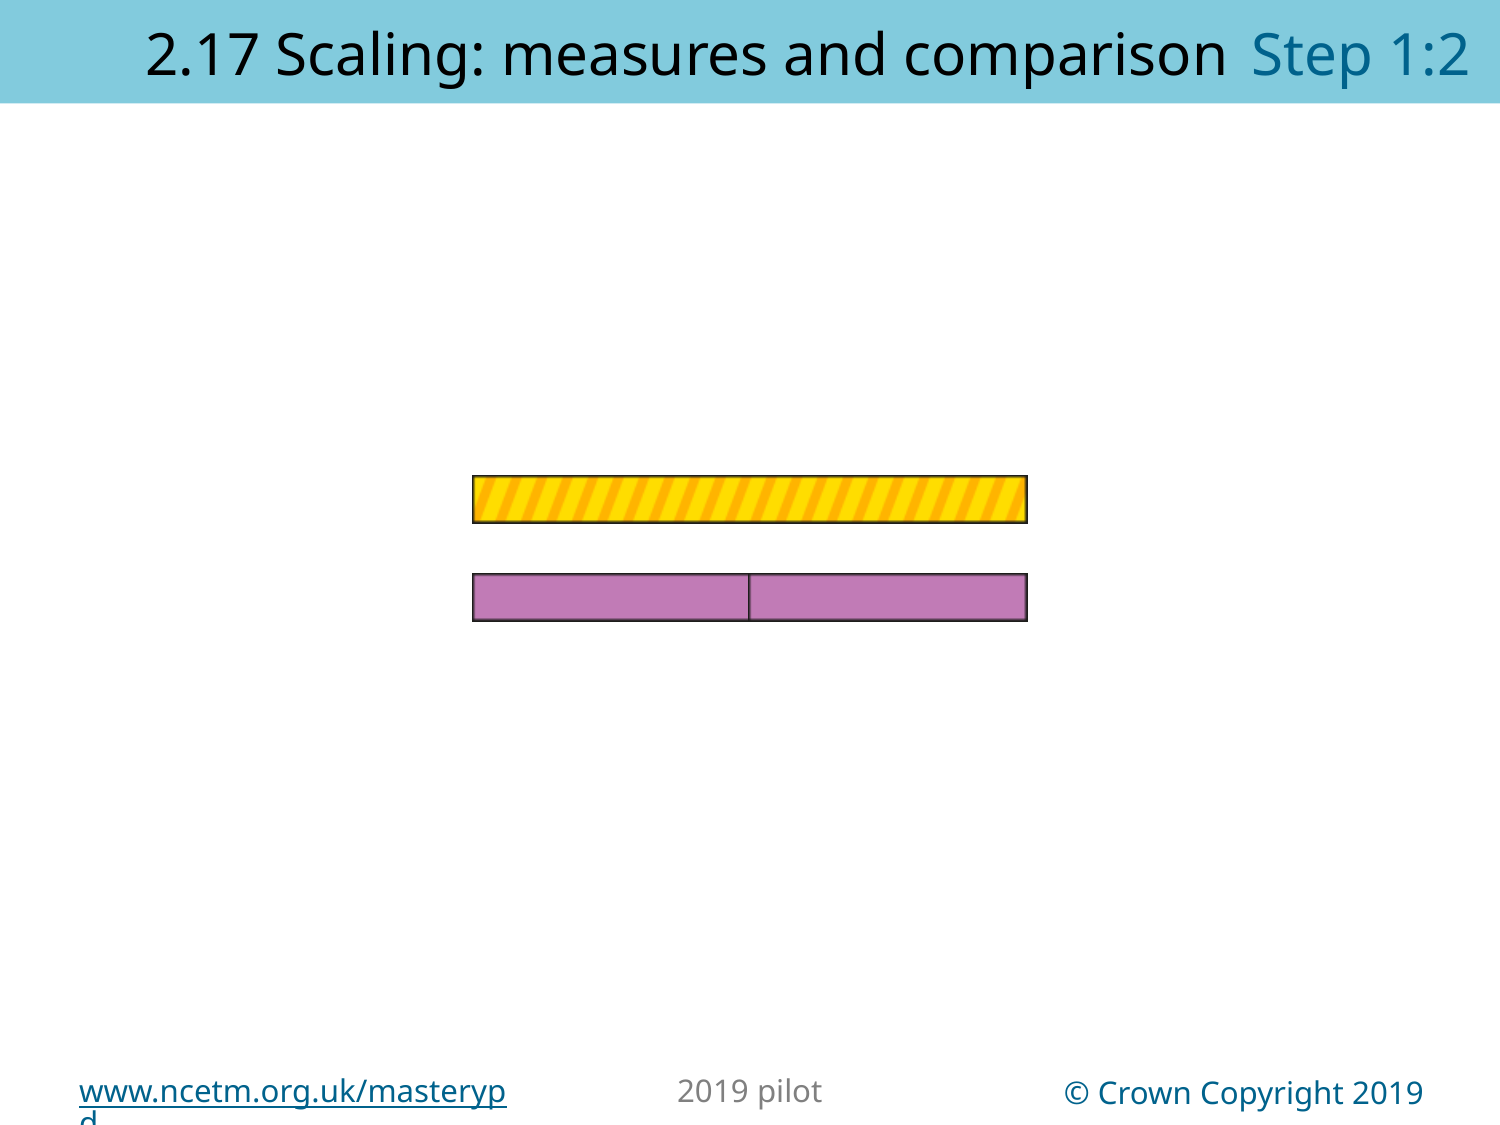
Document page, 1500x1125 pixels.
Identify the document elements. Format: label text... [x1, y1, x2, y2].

picture [472, 475, 1028, 524]
picture [472, 573, 1028, 622]
list 2.17 Scaling: measures and comparison Step 1:2 [0, 0, 1500, 104]
